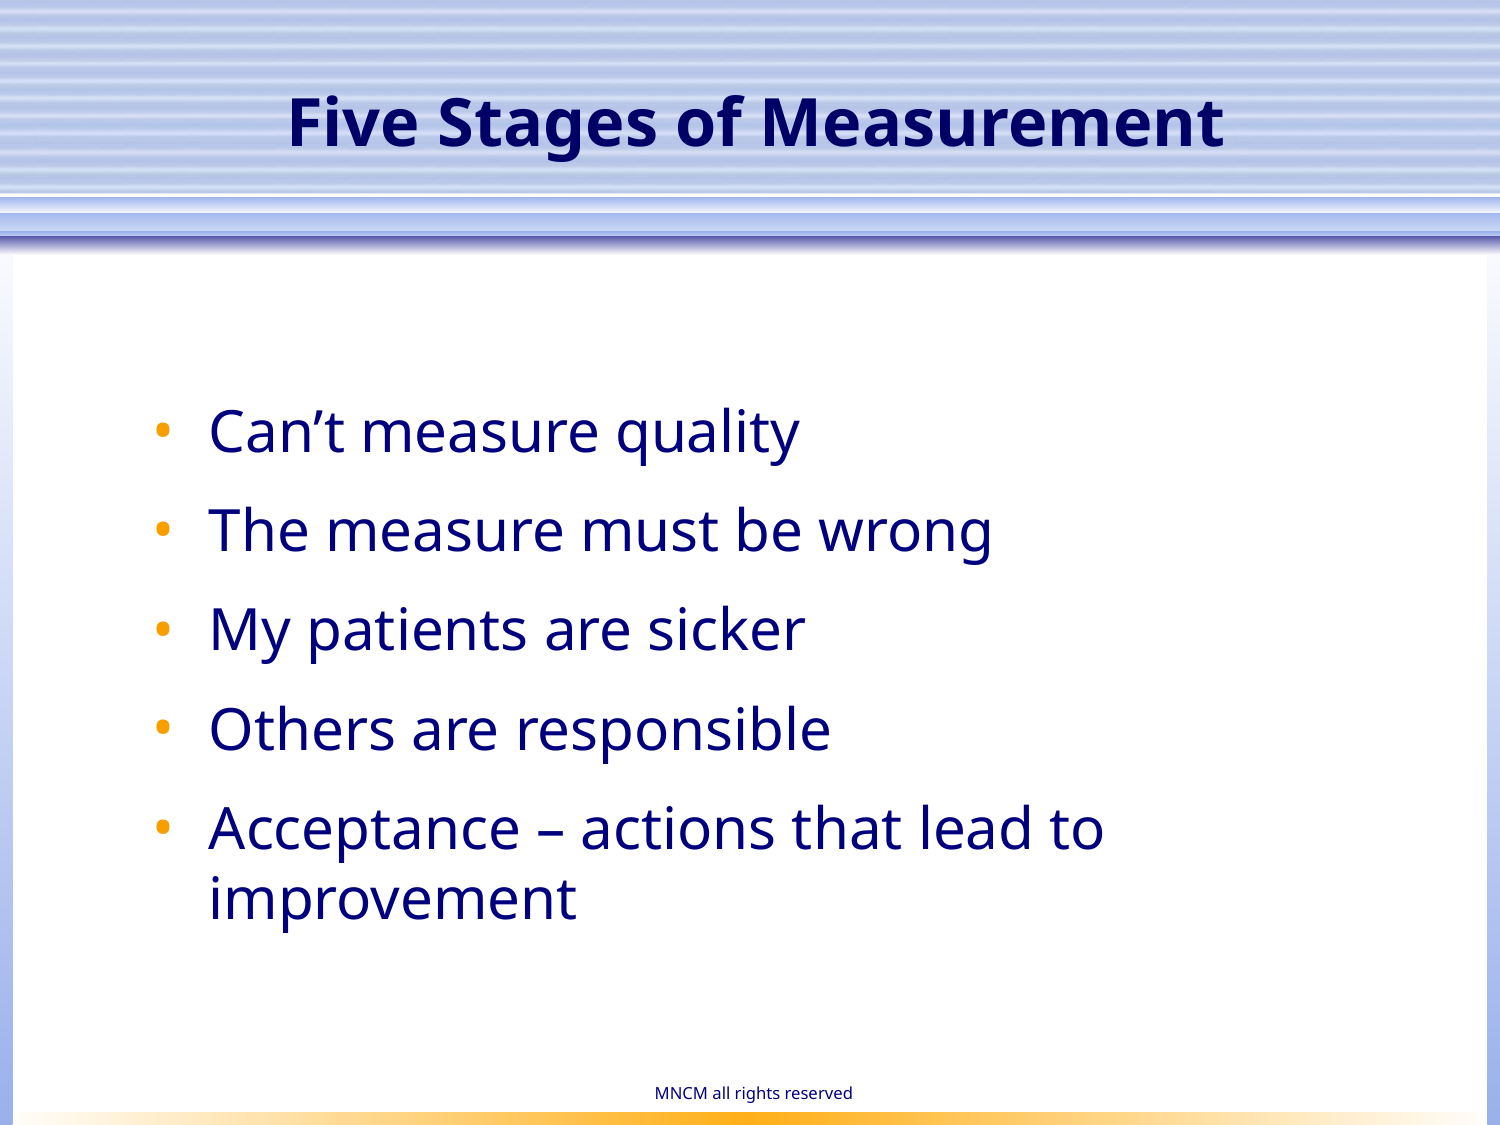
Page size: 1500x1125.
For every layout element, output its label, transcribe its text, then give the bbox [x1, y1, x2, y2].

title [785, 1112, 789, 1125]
list Can’t measure quality The measure must be wrong My patients are sicker Others are responsible Acceptance – actions that lead to improvement [137, 287, 1376, 1051]
footer MNCM all rights reserved [137, 1074, 1376, 1103]
title Five Stages of Measurement [62, 49, 1451, 201]
picture [0, 0, 1500, 193]
